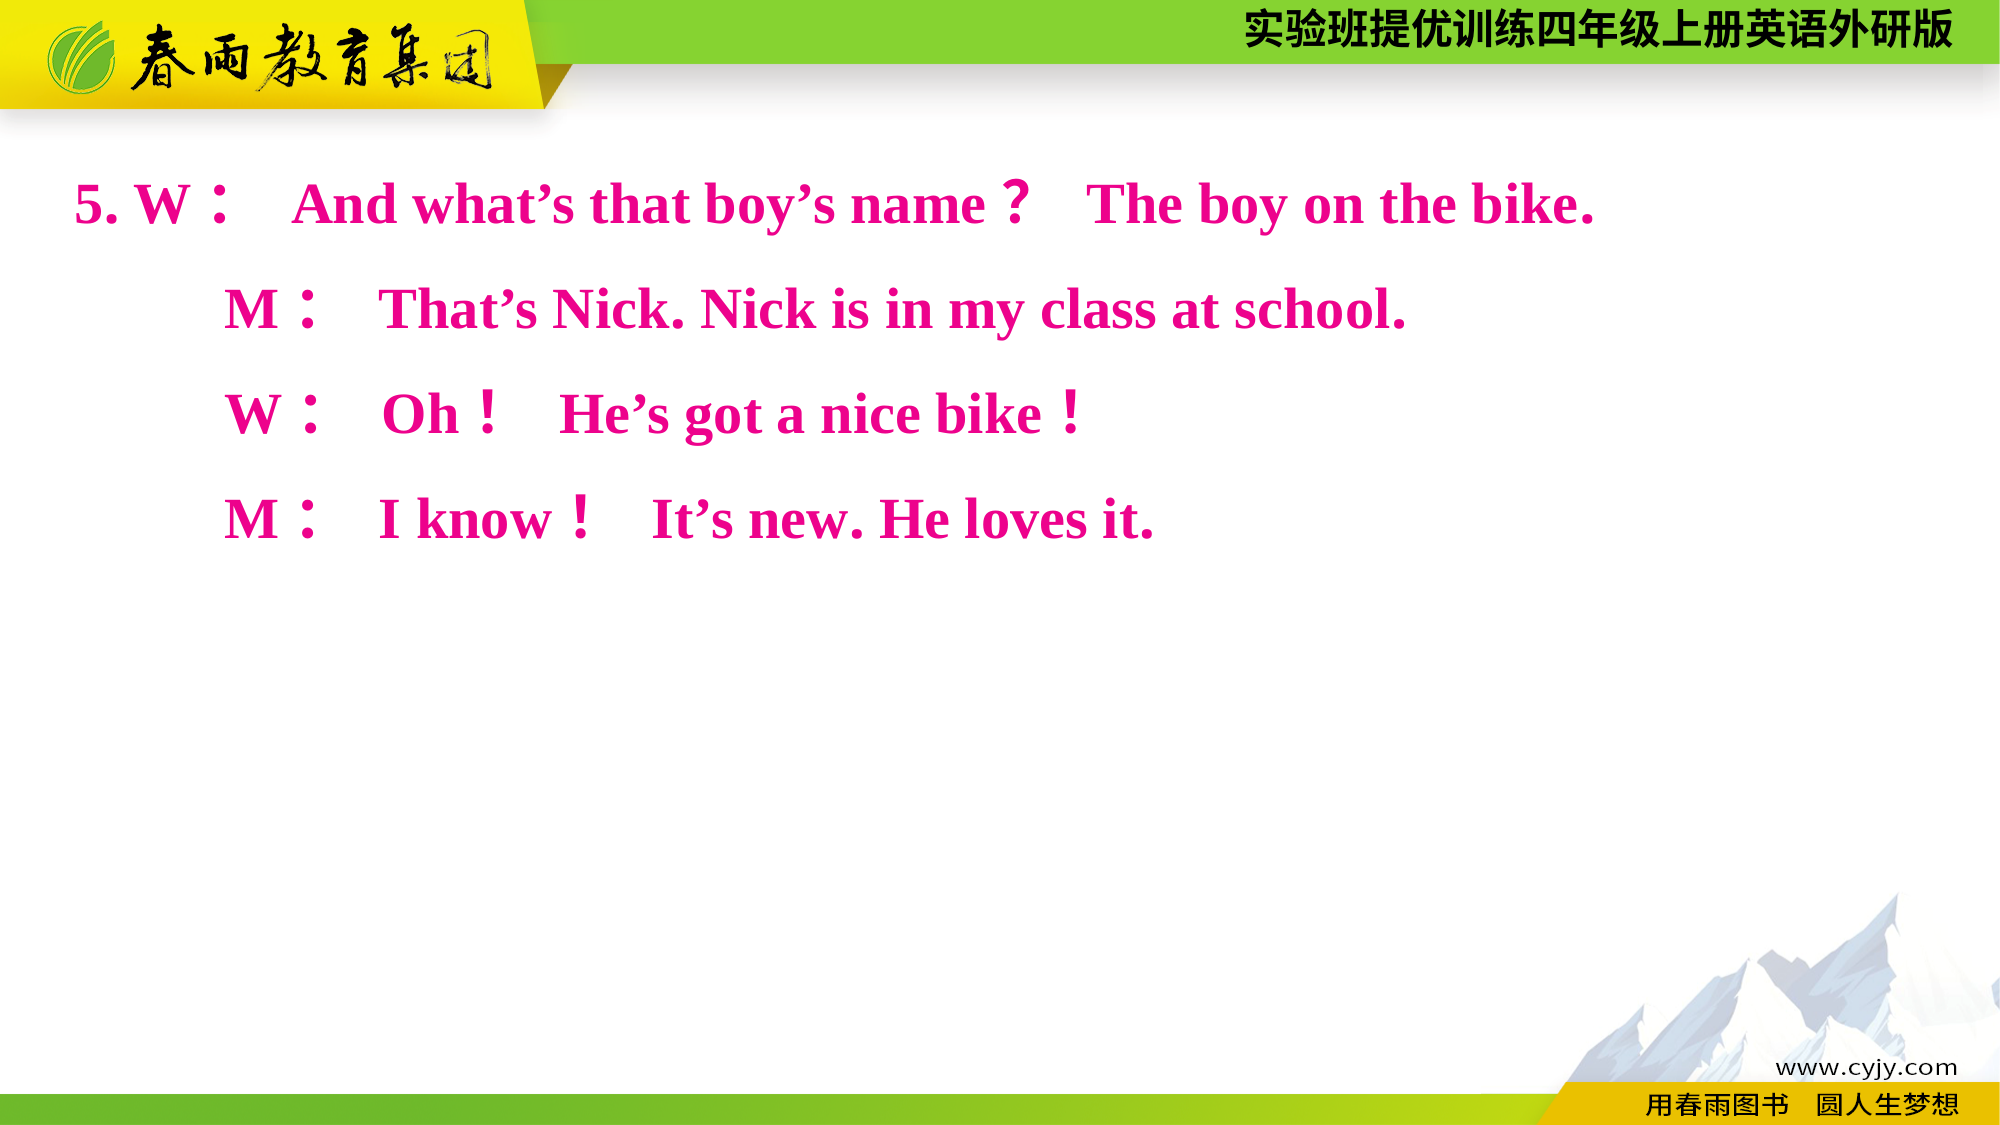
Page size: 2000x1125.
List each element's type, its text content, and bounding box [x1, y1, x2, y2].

picture [0, 0, 2000, 1125]
list 5. W： And what’s that boy’s name？ The boy on the bike. M： That’s Nick. Nick is in my class at school. W： Oh！ He’s got a nice bike！ M： I know！ It’s new. He loves it. [59, 122, 1944, 549]
